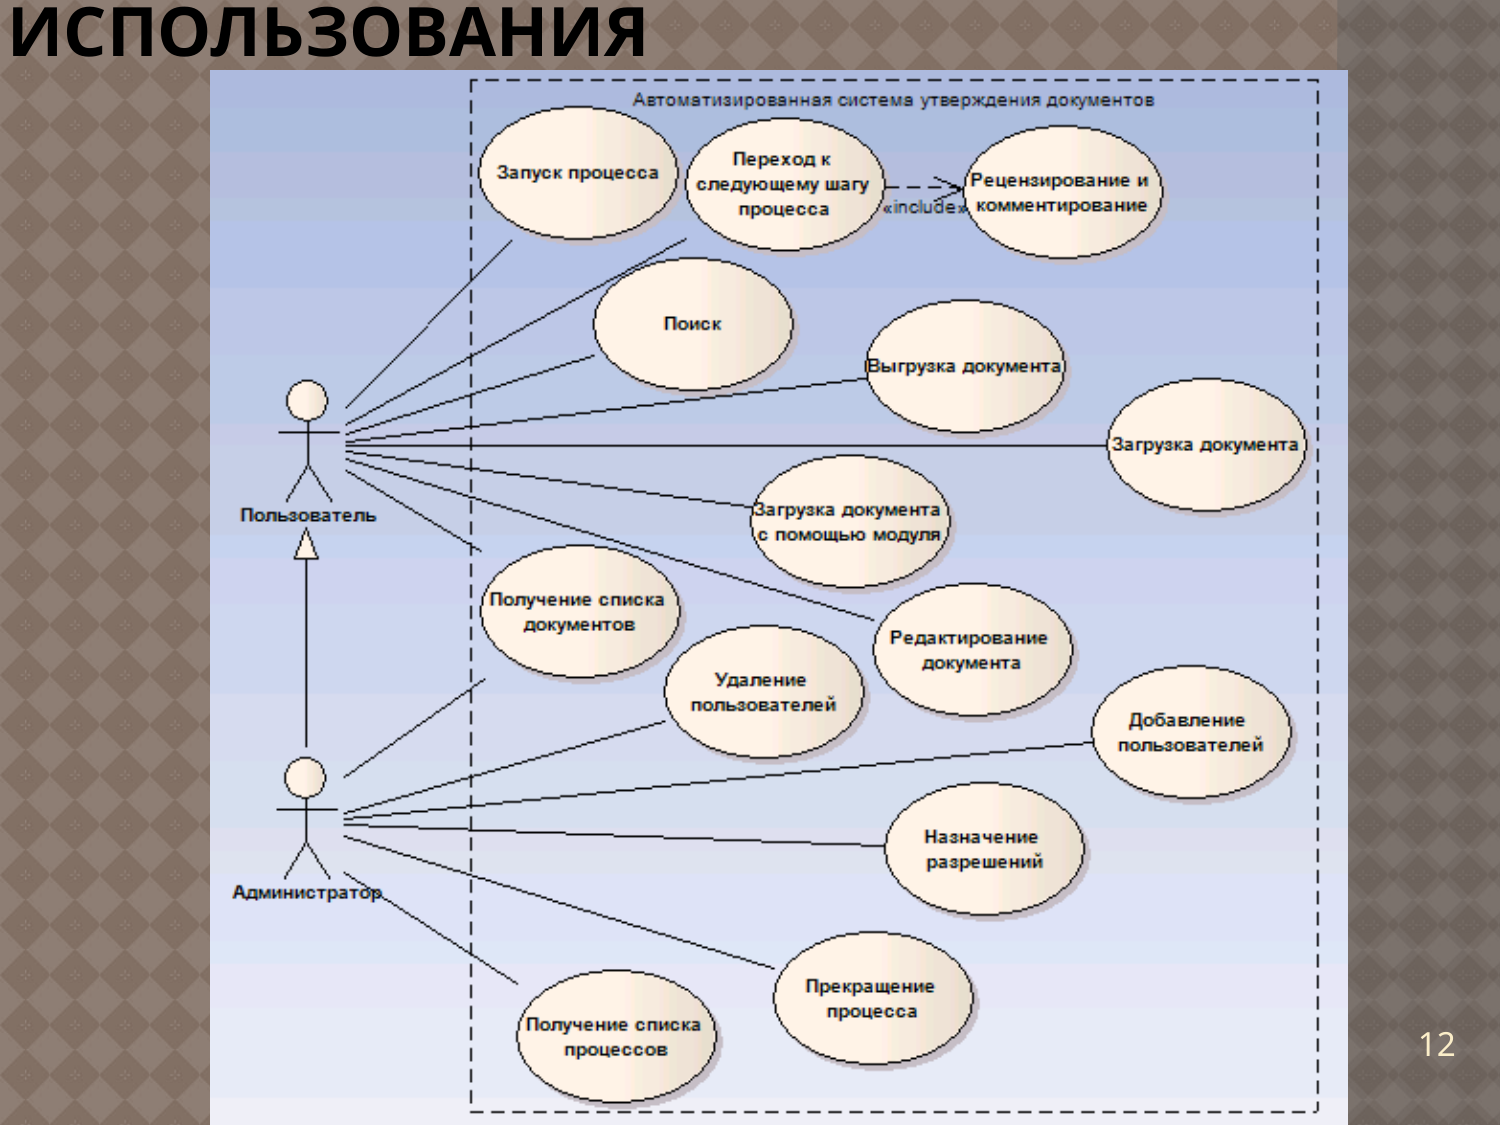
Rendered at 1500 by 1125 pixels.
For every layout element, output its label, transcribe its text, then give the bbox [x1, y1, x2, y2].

title Диаграмма вариантов использования [0, 0, 1500, 71]
text_box 12 [1359, 1031, 1456, 1069]
picture [210, 69, 1349, 1125]
